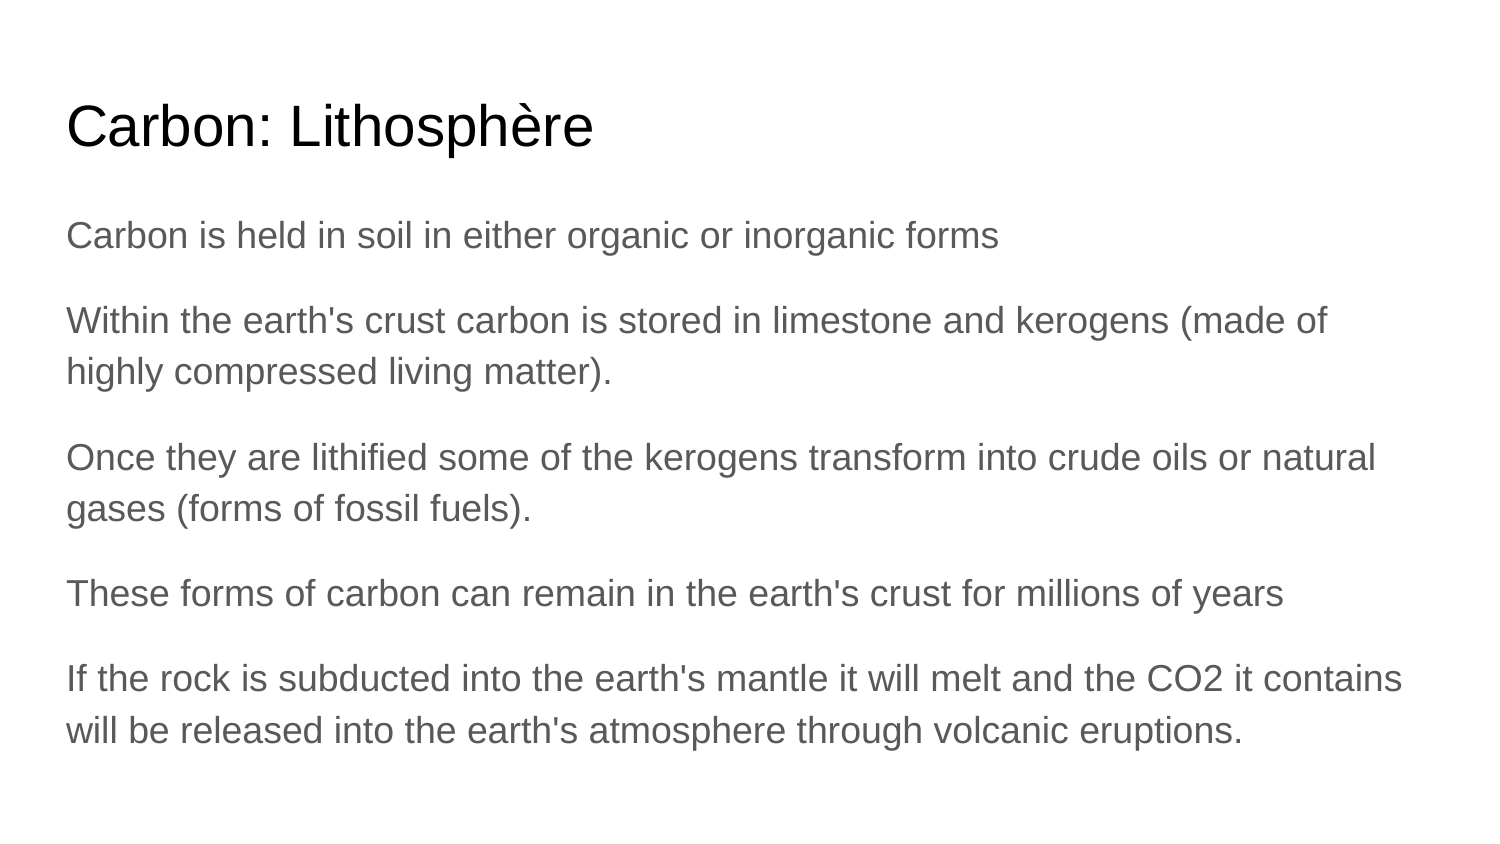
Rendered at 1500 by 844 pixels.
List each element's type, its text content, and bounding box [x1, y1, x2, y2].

list Carbon is held in soil in either organic or inorganic forms Within the earth's crust carbon is stored in limestone and kerogens (made of highly compressed living matter). Once they are lithified some of the kerogens transform into crude oils or natural gases (forms of fossil fuels). These forms of carbon can remain in the earth's crust for millions of years If the rock is subducted into the earth's mantle it will melt and the CO2 it contains will be released into the earth's atmosphere through volcanic eruptions. [51, 189, 1449, 750]
title Carbon: Lithosphère [51, 72, 1449, 167]
